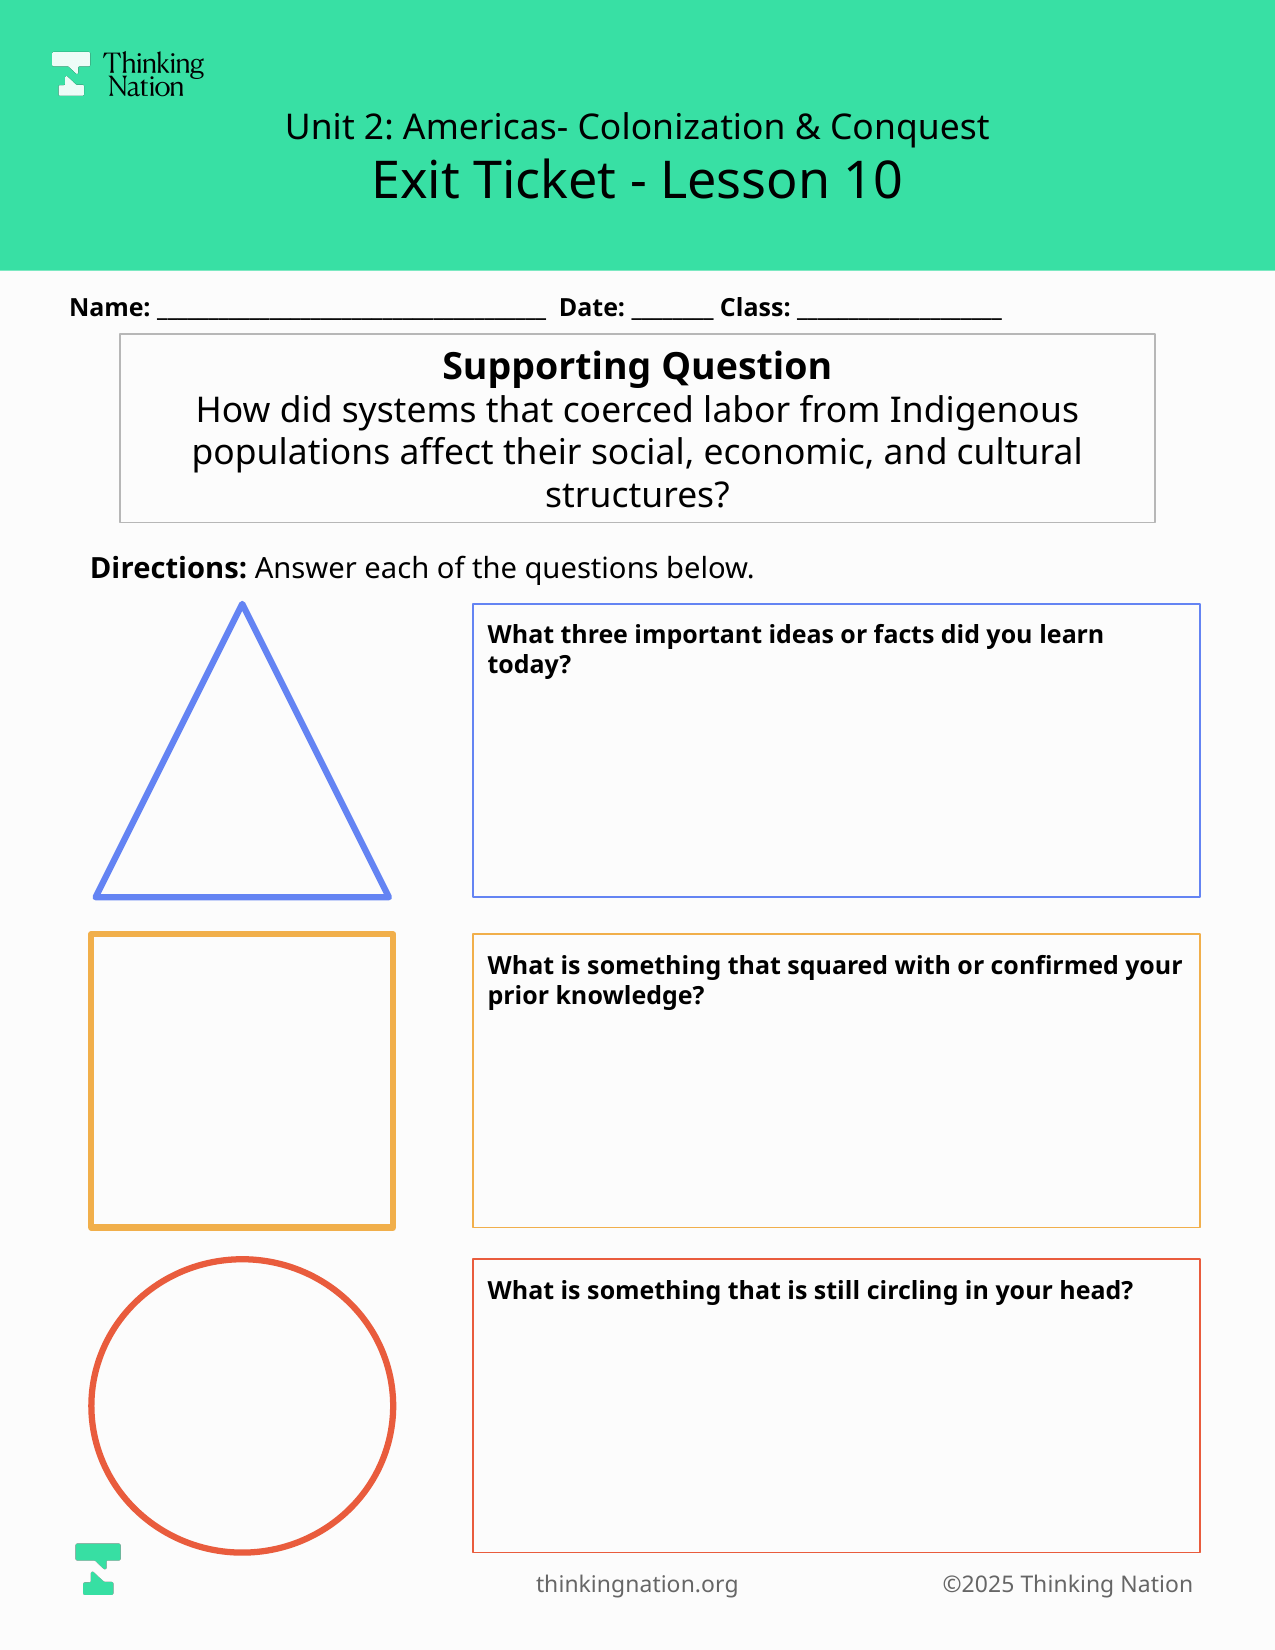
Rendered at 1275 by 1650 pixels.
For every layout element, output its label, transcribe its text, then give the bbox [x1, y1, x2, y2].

picture [62, 1533, 134, 1605]
text_box thinkingnation.org [486, 1553, 789, 1605]
text_box [91, 934, 394, 1228]
text_box [91, 1259, 394, 1553]
text_box ©2025 Thinking Nation [907, 1553, 1210, 1605]
text_box What three important ideas or facts did you learn today? [472, 603, 1201, 898]
text_box [95, 603, 389, 898]
text_box Name: ______________________________________ Date: ________ Class: ____________________ [54, 276, 1221, 337]
picture [35, 37, 210, 110]
text_box What is something that is still circling in your head? [472, 1259, 1201, 1553]
text_box Directions: Answer each of the questions below. [74, 534, 1201, 600]
text_box What is something that squared with or confirmed your prior knowledge? [472, 934, 1201, 1228]
text_box Unit 2: Americas- Colonization & Conquest Exit Ticket - Lesson 10 [0, 0, 1275, 271]
text_box Supporting Question How did systems that coerced labor from Indigenous populations affect their social, economic, and cultural structures? [119, 337, 1156, 523]
